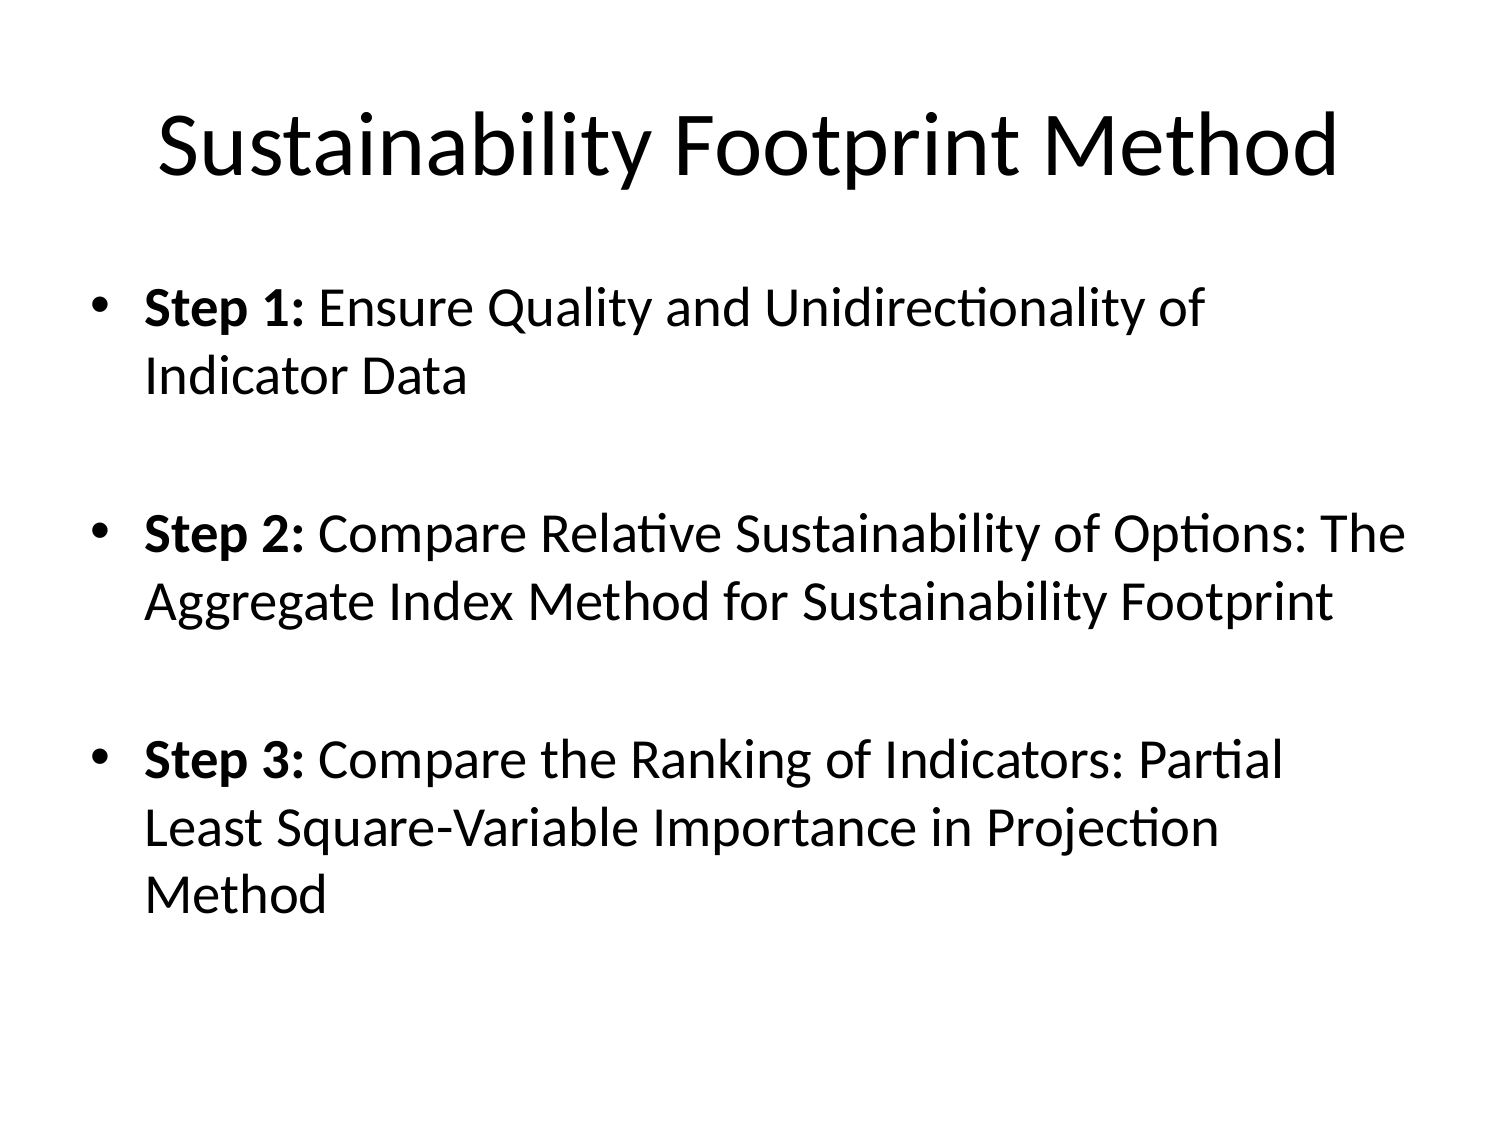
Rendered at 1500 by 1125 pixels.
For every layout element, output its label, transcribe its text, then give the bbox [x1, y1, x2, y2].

list Step 1: Ensure Quality and Unidirectionality of Indicator Data Step 2: Compare Relative Sustainability of Options: The Aggregate Index Method for Sustainability Footprint Step 3: Compare the Ranking of Indicators: Partial Least Square-Variable Importance in Projection Method [75, 262, 1425, 1005]
title Sustainability Footprint Method [75, 45, 1425, 233]
